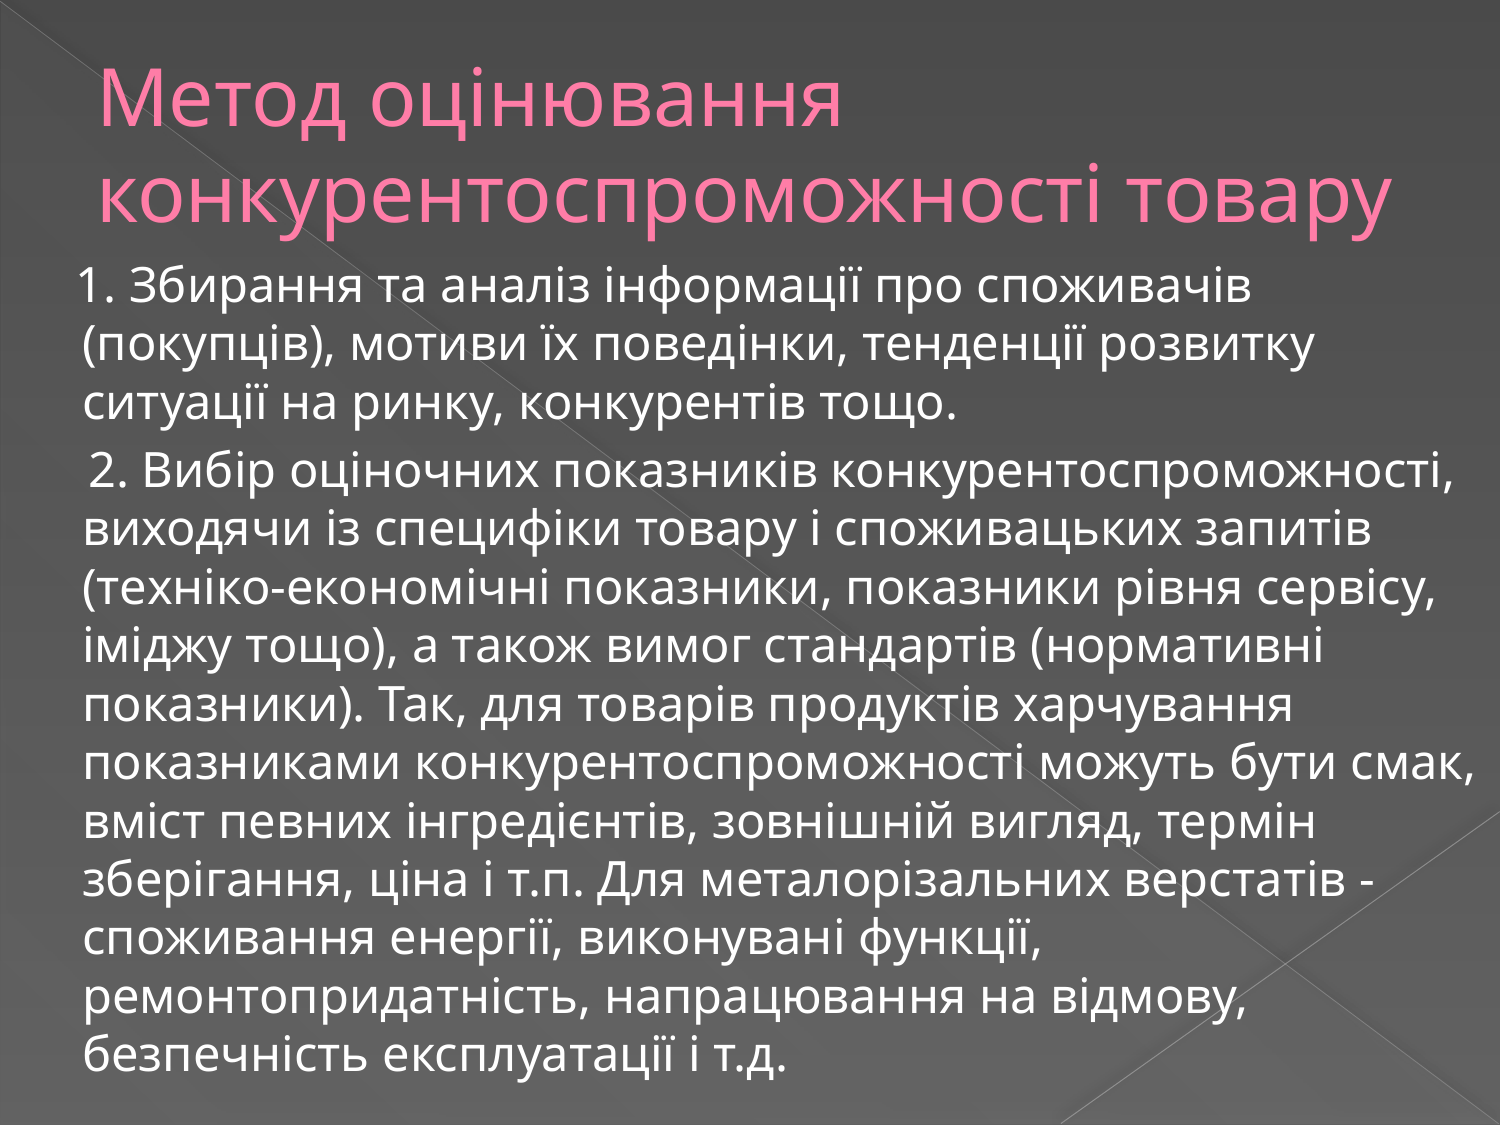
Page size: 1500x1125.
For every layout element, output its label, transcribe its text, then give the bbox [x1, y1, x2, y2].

title Метод оцінювання конкурентоспроможності товару [0, 0, 1500, 246]
list 1. Збирання та аналіз інформації про споживачів (покупців), мотиви їх поведінки, тенденції розвитку ситуації на ринку, конкурентів тощо. 2. Вибір оціночних показників конкурентоспроможності, виходячи із специфіки товару і споживацьких запитів (техніко-економічні показники, показники рівня сервісу, іміджу тощо), а також вимог стандартів (нормативні показники). Так, для товарів продуктів харчування показниками конкурентоспроможності можуть бути смак, вміст певних інгредієнтів, зовнішній вигляд, термін зберігання, ціна і т.п. Для металорізальних верстатів - споживання енергії, виконувані функції, ремонтопридатність, напрацювання на відмову, безпечність експлуатації і т.д. [0, 246, 1500, 1090]
